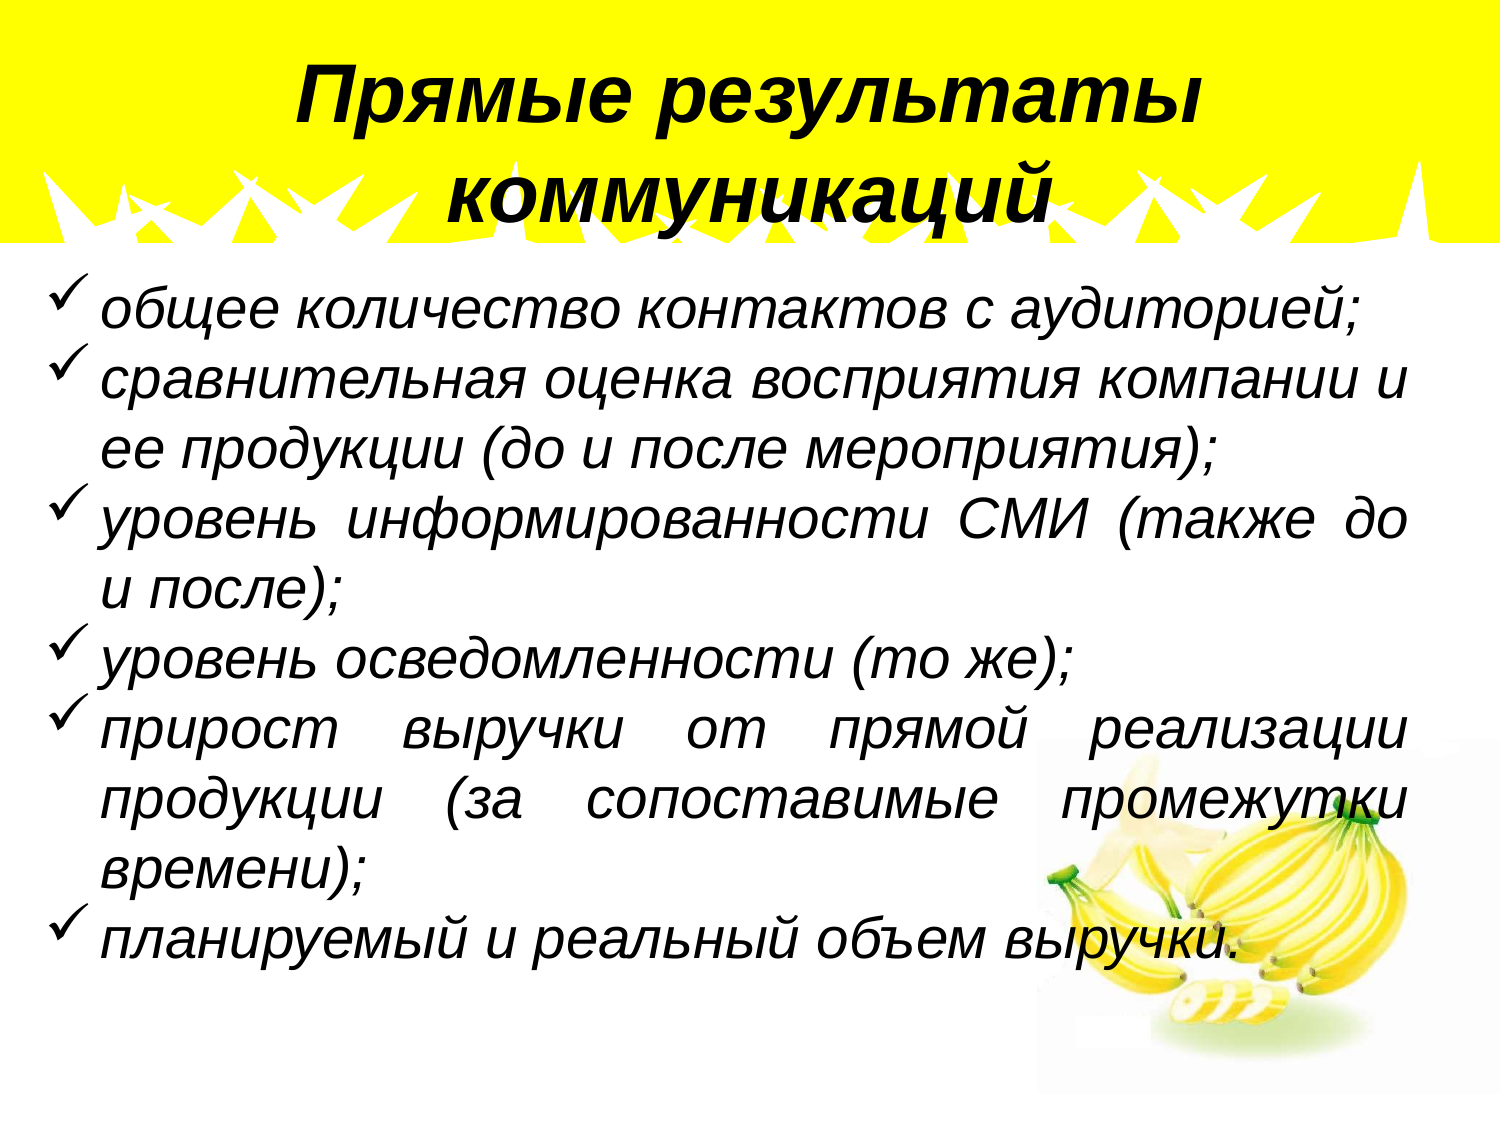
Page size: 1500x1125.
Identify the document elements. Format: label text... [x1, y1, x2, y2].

picture [1037, 739, 1500, 1094]
title Прямые результаты коммуникаций [75, 45, 1425, 233]
list общее количество контактов с аудиторией; сравнительная оценка восприятия компании и ее продукции (до и после мероприятия); уровень информированности СМИ (также до и после); уровень осведомленности (то же); прирост выручки от прямой реализации продукции (за сопоставимые промежутки времени); планируемый и реальный объем выручки. [29, 262, 1425, 1005]
